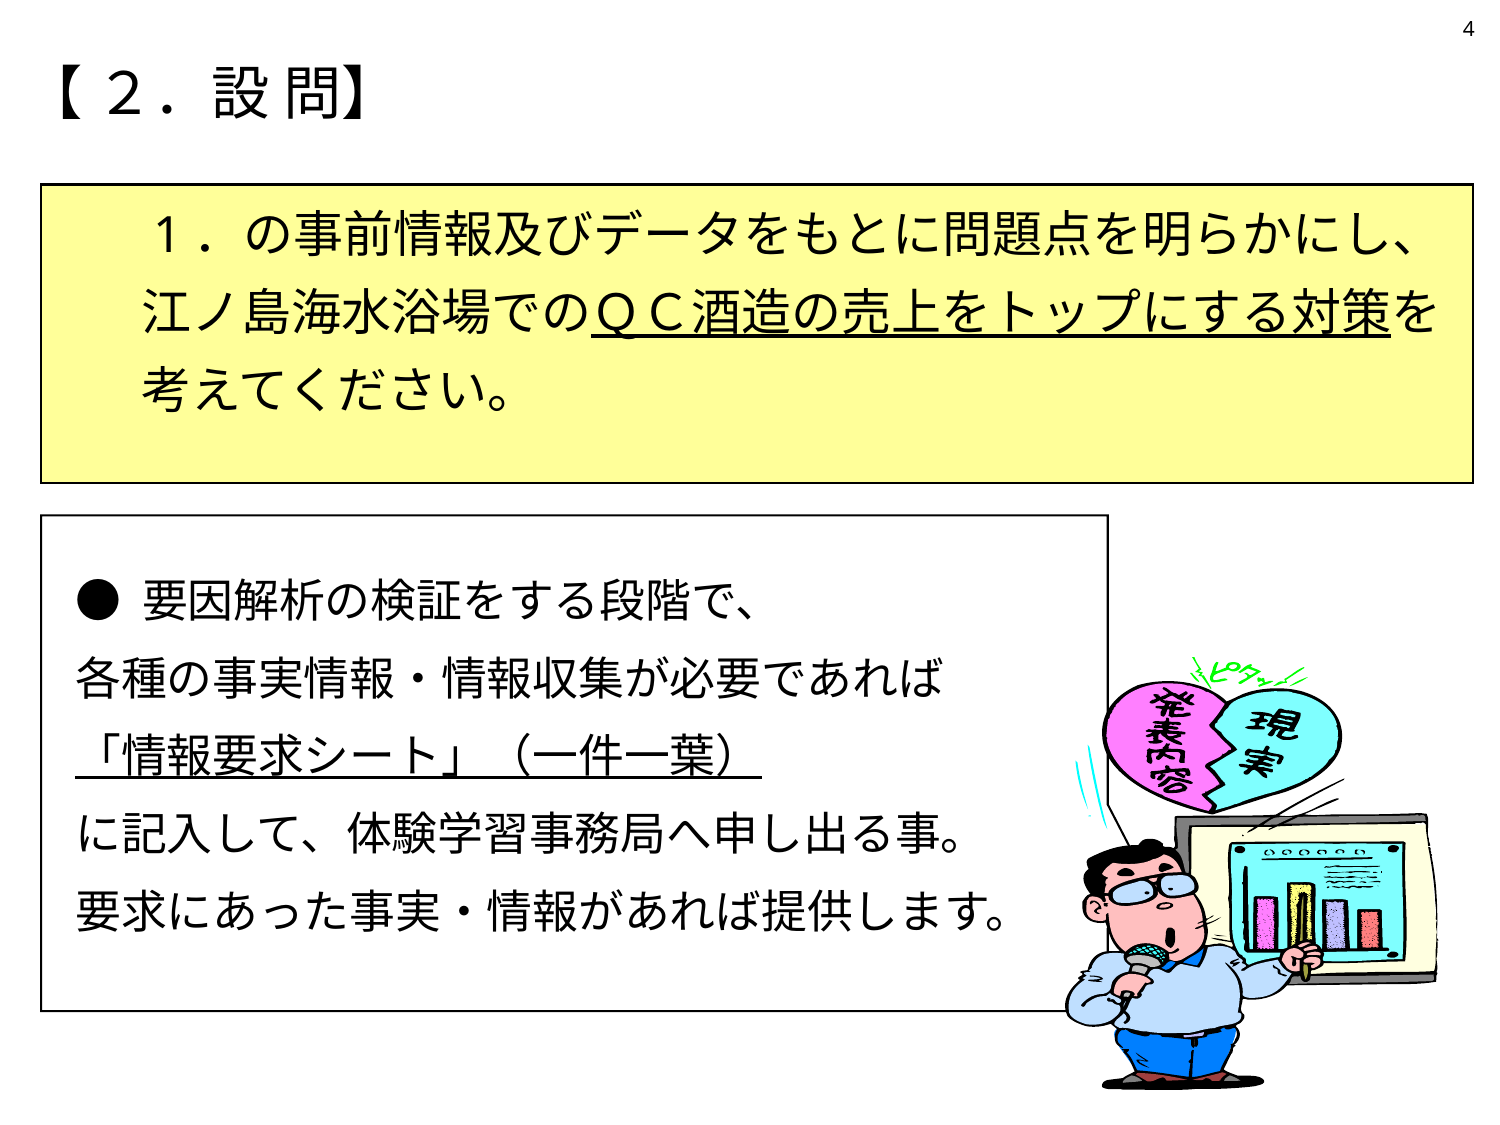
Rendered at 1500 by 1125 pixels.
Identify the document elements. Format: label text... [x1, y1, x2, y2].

text_box 4 [1447, 7, 1490, 48]
text_box 1．の事前情報及びデータをもとに問題点を明らかにし、 江ノ島海水浴場でのＱＣ酒造の売上をトップにする対策を 考えてください。 [41, 184, 1474, 484]
text_box ● 要因解析の検証をする段階で、 各種の事実情報・情報収集が必要であれば 「情報要求シート」（一件一葉） に記入して、体験学習事務局へ申し出る事。 要求にあった事実・情報があれば提供します。 [60, 563, 1111, 946]
text_box [41, 515, 1108, 1012]
picture [1060, 656, 1445, 1092]
text_box 【 ２．設 問】 [24, 56, 400, 127]
